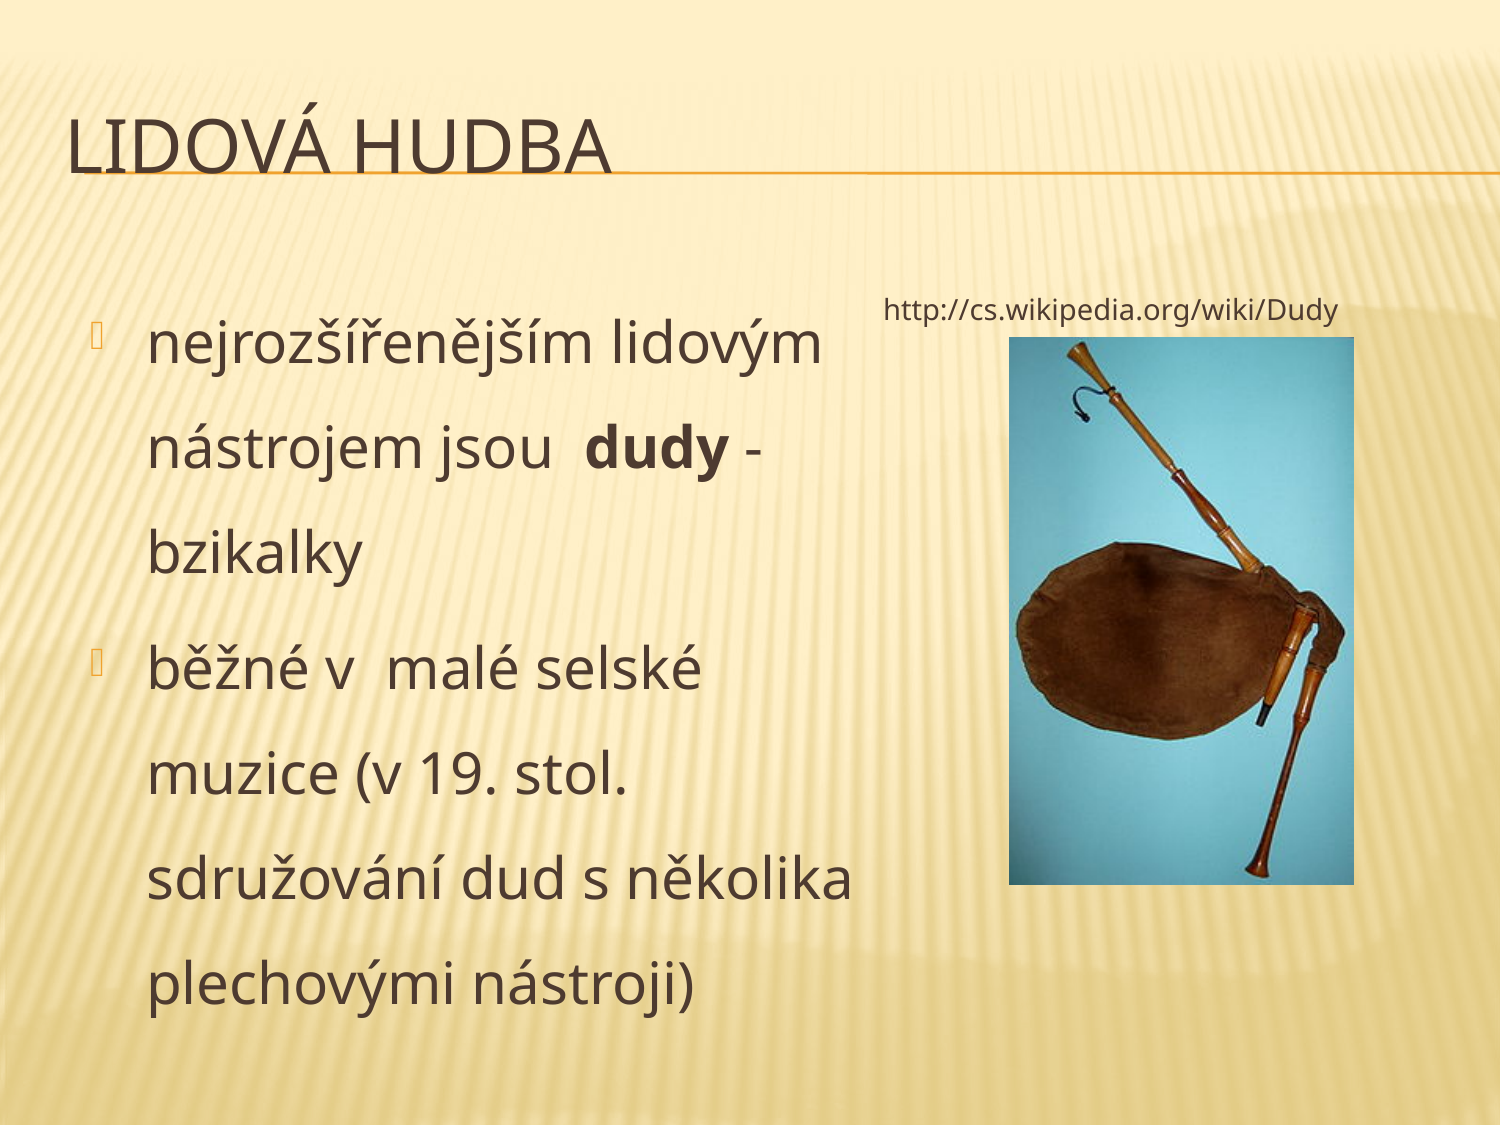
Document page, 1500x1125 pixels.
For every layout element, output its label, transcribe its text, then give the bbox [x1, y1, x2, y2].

list http://cs.wikipedia.org/wiki/Dudy [867, 262, 1426, 1006]
picture [1009, 337, 1354, 886]
title Lidová hudba [49, 75, 1475, 213]
list nejrozšířenějším lidovým nástrojem jsou dudy - bzikalky běžné v malé selské muzice (v 19. stol. sdružování dud s několika plechovými nástroji) [74, 262, 867, 1006]
